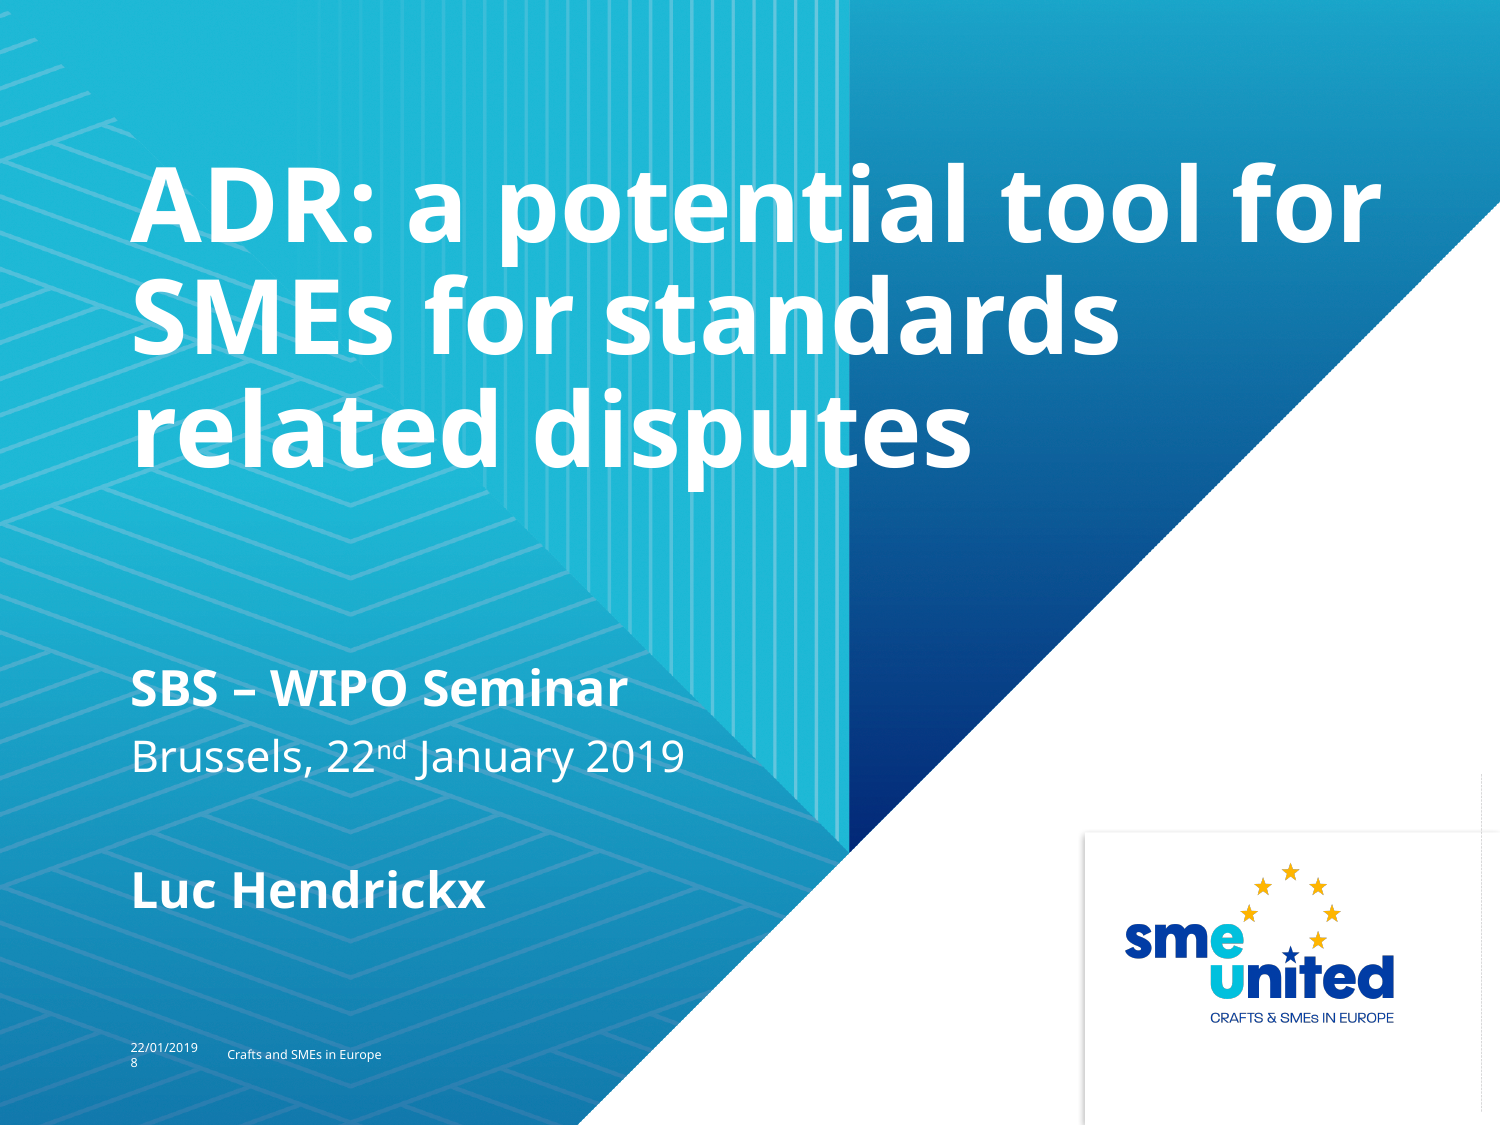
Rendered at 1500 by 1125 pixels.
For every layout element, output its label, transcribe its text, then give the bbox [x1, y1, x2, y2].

subtitle SBS – WIPO Seminar Brussels, 22nd January 2019 Luc Hendrickx [130, 656, 1181, 944]
title ADR: a potential tool for SMEs for standards related disputes [130, 80, 1406, 490]
picture [0, 0, 1500, 1125]
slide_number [130, 985, 206, 1125]
footer Crafts and SMEs in Europe [227, 986, 703, 1125]
